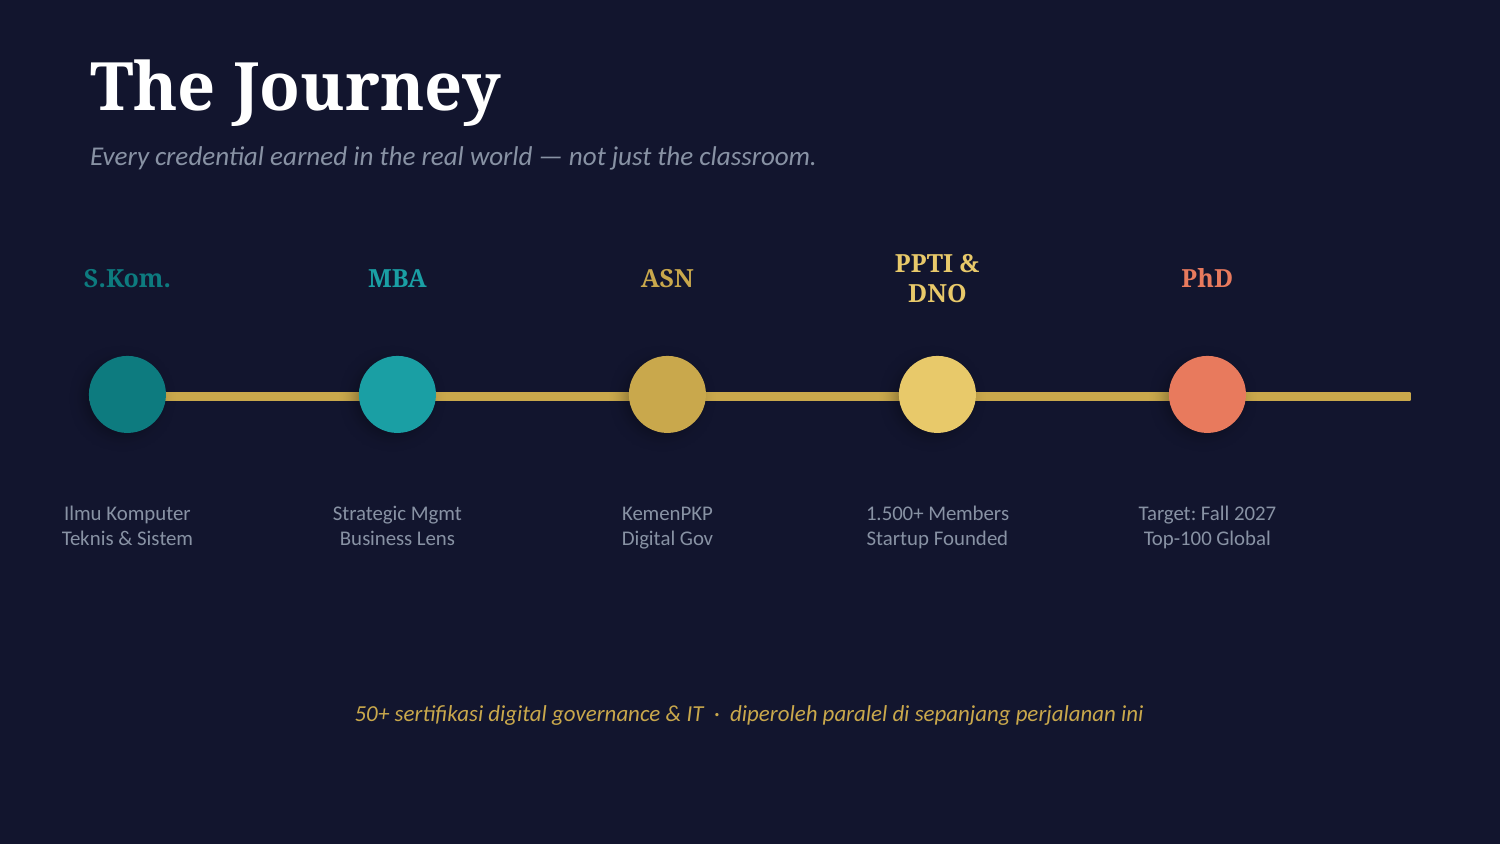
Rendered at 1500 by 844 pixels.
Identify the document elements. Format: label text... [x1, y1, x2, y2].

text_box Strategic Mgmt Business Lens [314, 457, 480, 593]
text_box KemenPKP Digital Gov [584, 457, 750, 593]
text_box [1169, 356, 1245, 432]
text_box PhD [1139, 224, 1275, 330]
text_box ASN [599, 224, 735, 330]
text_box [711, 393, 885, 401]
text_box Target: Fall 2027 Top-100 Global [1124, 457, 1290, 593]
text_box MBA [329, 224, 465, 330]
text_box The Journey [89, 41, 1410, 125]
text_box [1249, 393, 1410, 401]
text_box S.Kom. [59, 224, 195, 330]
text_box PPTI & DNO [869, 224, 1005, 330]
text_box Ilmu Komputer Teknis & Sistem [44, 457, 210, 593]
text_box [899, 356, 975, 432]
text_box [979, 393, 1155, 401]
text_box 50+ sertifikasi digital governance & IT · diperoleh paralel di sepanjang perjalanan ini [89, 689, 1410, 735]
text_box 1.500+ Members Startup Founded [854, 457, 1020, 593]
text_box [441, 393, 615, 401]
text_box Every credential earned in the real world — not just the classroom. [89, 131, 1410, 177]
text_box [359, 356, 435, 432]
text_box [89, 356, 165, 432]
text_box [629, 356, 705, 432]
text_box [171, 393, 345, 401]
